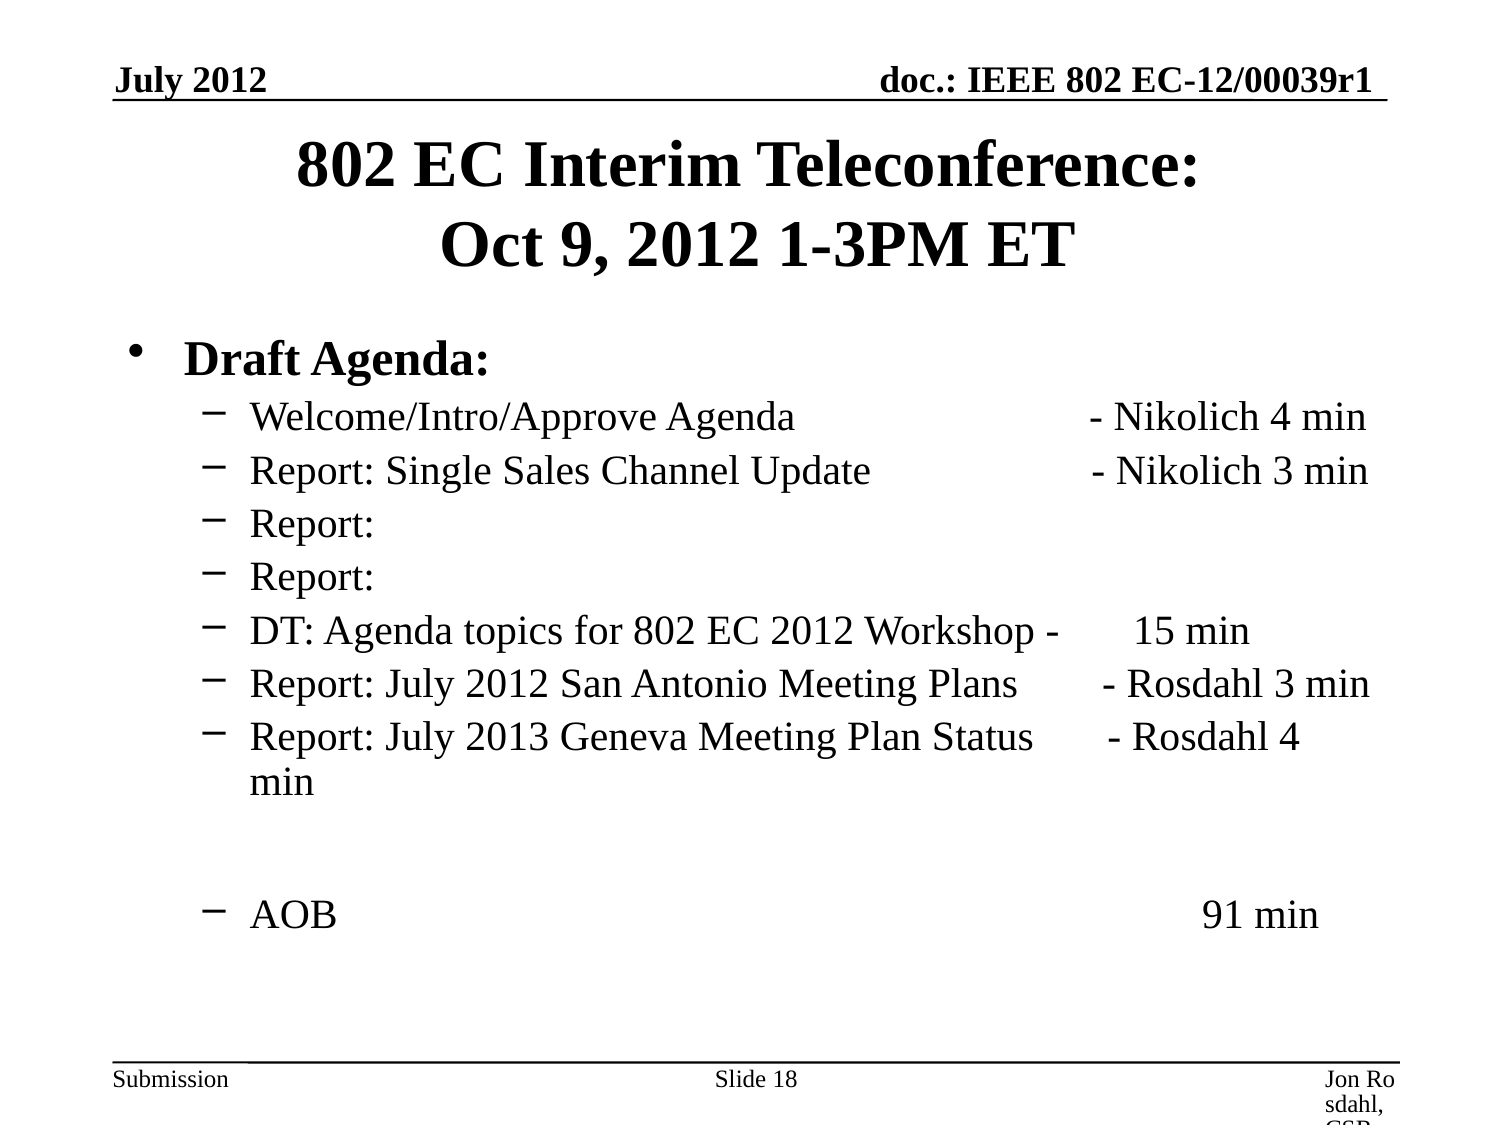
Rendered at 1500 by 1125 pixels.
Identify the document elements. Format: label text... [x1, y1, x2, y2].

slide_number Slide 18 [712, 1061, 800, 1093]
footer Jon Rosdahl, CSR [1324, 1061, 1402, 1093]
title 802 EC Interim Teleconference: Oct 9, 2012 1-3PM ET [112, 112, 1388, 288]
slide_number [114, 54, 290, 101]
list Draft Agenda: Welcome/Intro/Approve Agenda - Nikolich 4 min Report: Single Sales Channel Update - Nikolich 3 min Report: Report: DT: Agenda topics for 802 EC 2012 Workshop - 15 min Report: July 2012 San Antonio Meeting Plans - Rosdahl 3 min Report: July 2013 Geneva Meeting Plan Status - Rosdahl 4 min AOB 91 min [112, 324, 1388, 1001]
